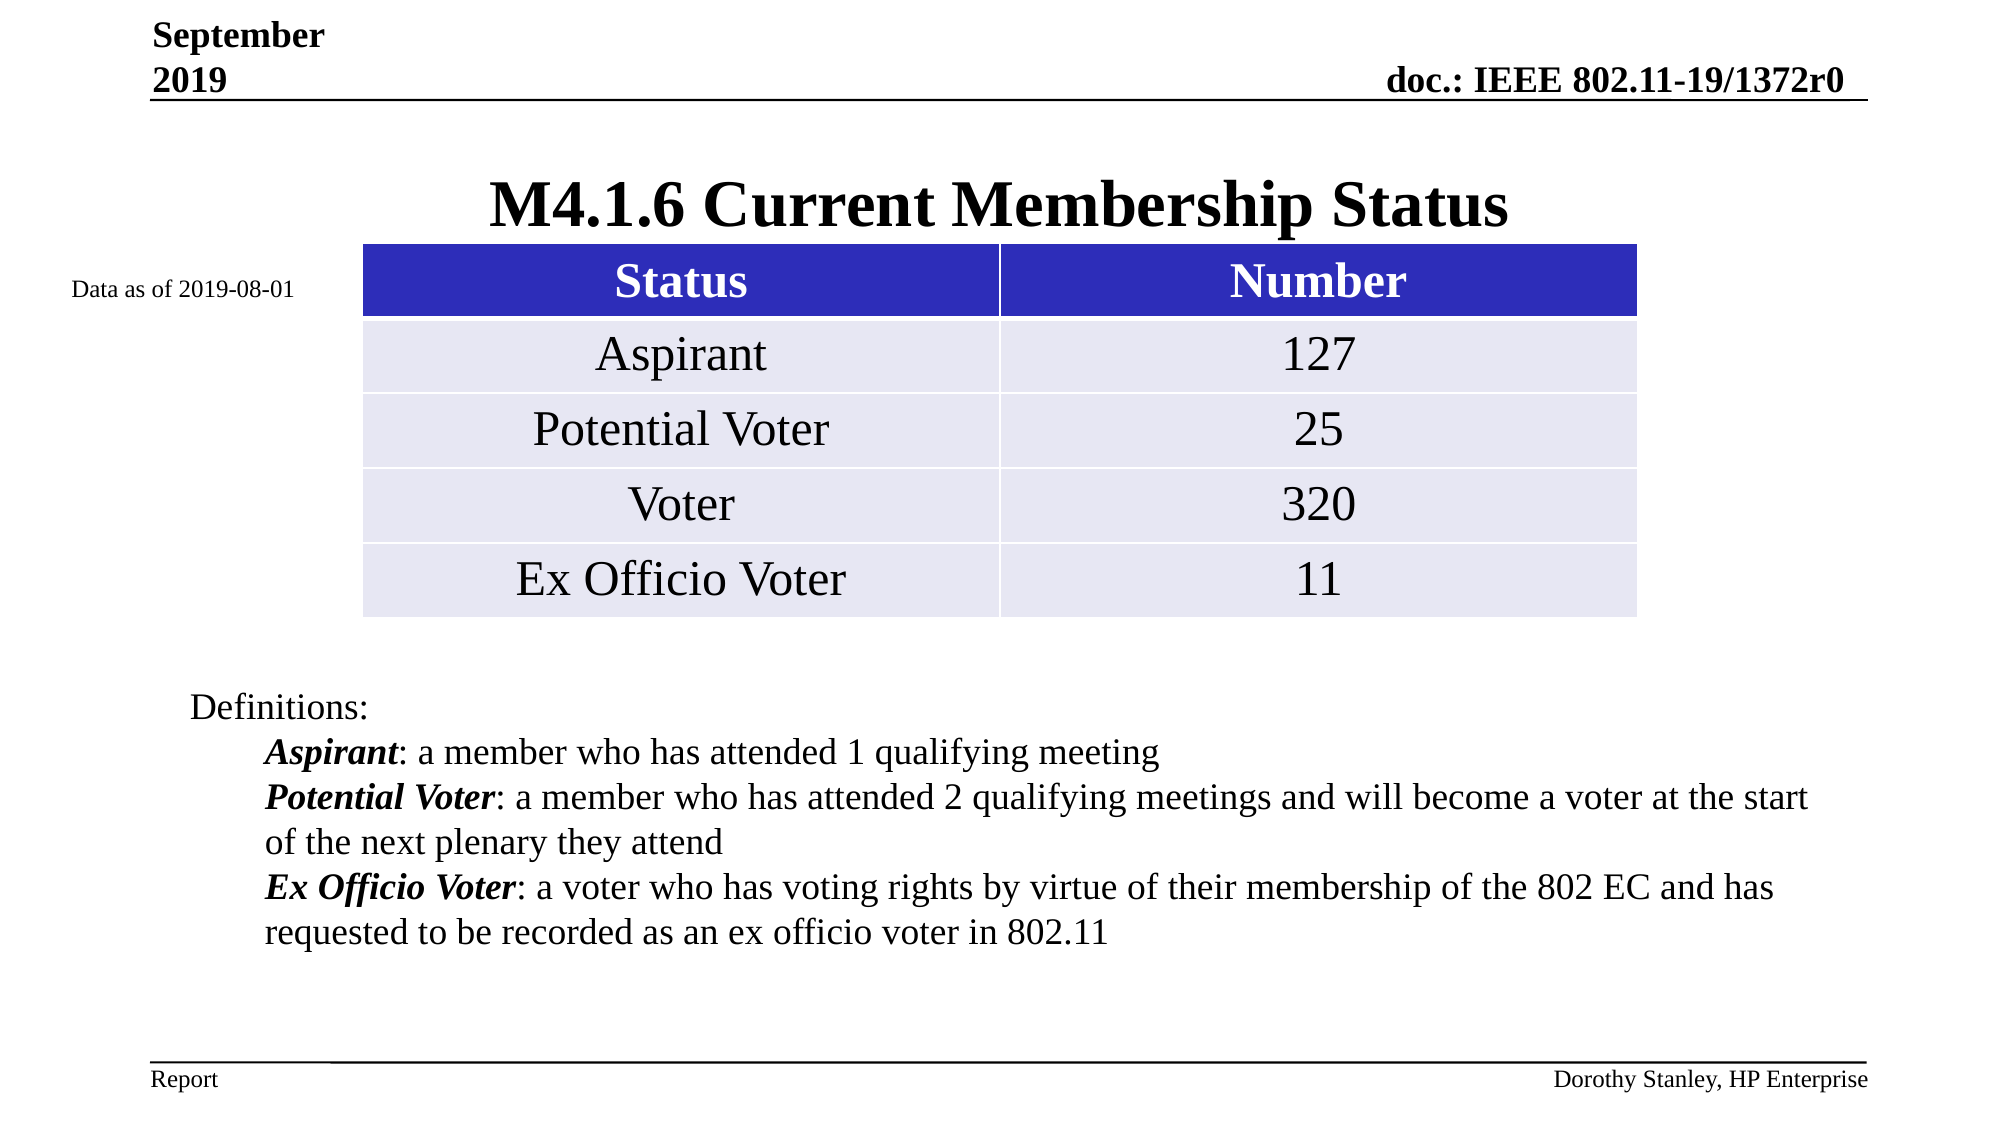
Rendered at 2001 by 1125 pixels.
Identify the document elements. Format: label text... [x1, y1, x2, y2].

table_header Status [363, 244, 999, 316]
table_cell Aspirant [363, 321, 999, 392]
table_cell 25 [1001, 394, 1637, 467]
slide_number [152, 54, 406, 101]
table_cell 127 [1001, 321, 1637, 392]
table_cell 320 [1001, 469, 1637, 542]
table_cell Potential Voter [363, 394, 999, 467]
title M4.1.6 Current Membership Status [150, 112, 1850, 288]
text_box Definitions: Aspirant: a member who has attended 1 qualifying meeting Potential Voter: a member who has attended 2 qualifying meetings and will become a voter at the start of the next plenary they attend Ex Officio Voter: a voter who has voting rights by virtue of their membership of the 802 EC and has requested to be recorded as an ex officio voter in 802.11 [174, 674, 1850, 960]
table_header Number [1001, 244, 1637, 316]
table_cell 11 [1001, 544, 1637, 617]
footer Dorothy Stanley, HP Enterprise [1512, 1061, 1869, 1093]
text_box Data as of 2019-08-01 [56, 264, 362, 310]
table_cell Ex Officio Voter [363, 544, 999, 617]
table_cell Voter [363, 469, 999, 542]
